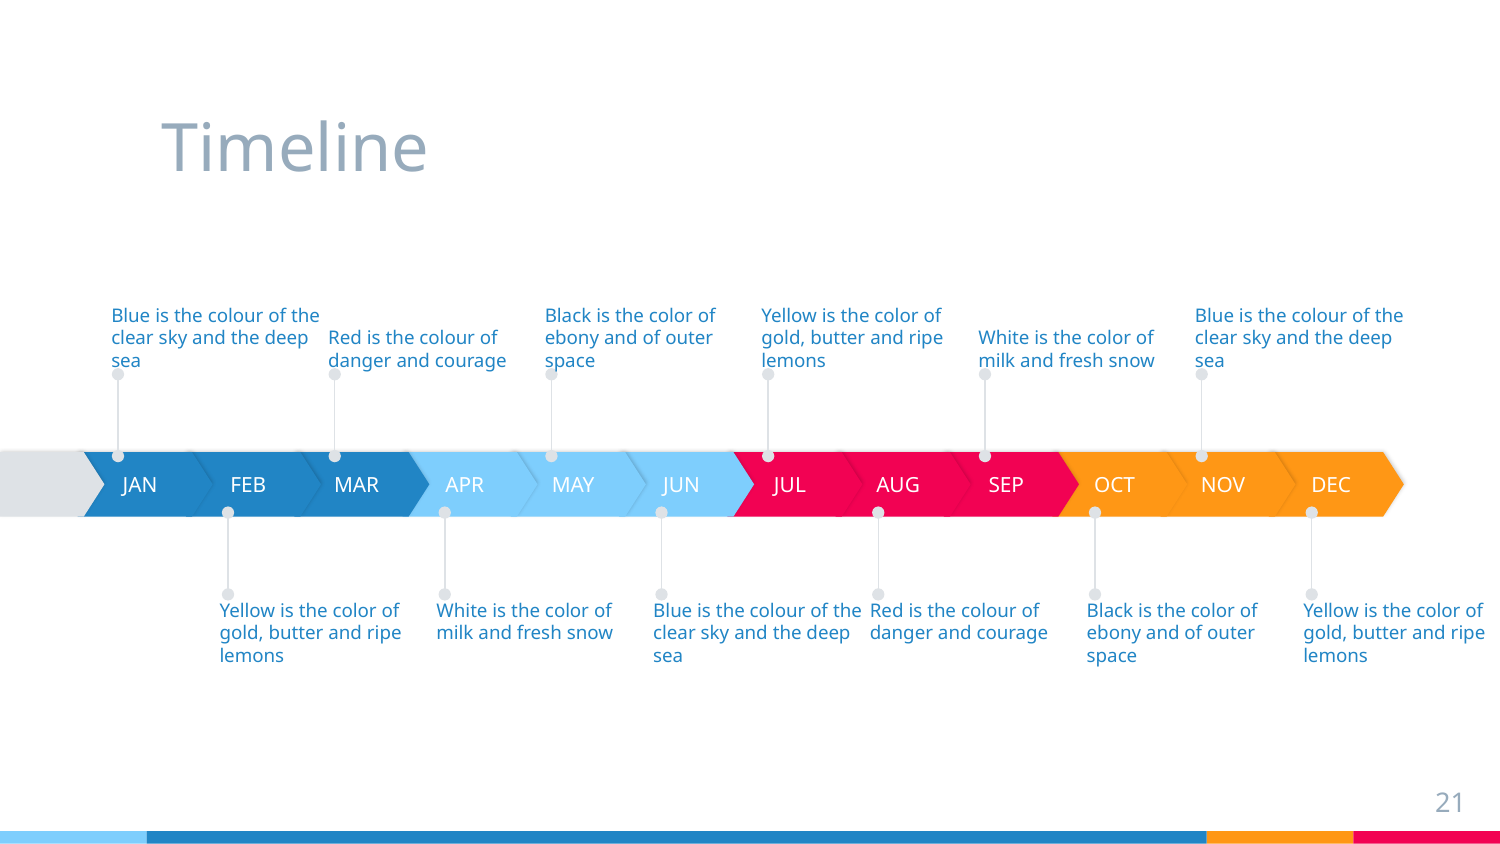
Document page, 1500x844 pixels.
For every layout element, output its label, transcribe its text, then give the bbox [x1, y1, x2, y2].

text_box Black is the color of ebony and of outer space [1086, 598, 1298, 686]
text_box Blue is the colour of the clear sky and the deep sea [653, 598, 865, 686]
text_box APR [411, 452, 538, 517]
text_box AUG [844, 452, 971, 517]
text_box JAN [87, 452, 213, 517]
text_box MAR [304, 452, 430, 517]
text_box Yellow is the color of gold, butter and ripe lemons [761, 283, 973, 371]
text_box Yellow is the color of gold, butter and ripe lemons [1303, 598, 1500, 686]
text_box JUN [629, 452, 755, 517]
text_box Red is the colour of danger and courage [328, 283, 539, 371]
text_box JUL [736, 452, 863, 517]
slide_number 21 [1391, 770, 1482, 822]
text_box Blue is the colour of the clear sky and the deep sea [111, 283, 323, 371]
text_box SEP [954, 452, 1079, 517]
text_box NOV [1169, 452, 1296, 517]
text_box OCT [1061, 452, 1188, 517]
text_box White is the color of milk and fresh snow [978, 283, 1190, 371]
text_box [0, 452, 105, 517]
text_box Red is the colour of danger and courage [869, 598, 1081, 686]
text_box Blue is the colour of the clear sky and the deep sea [1194, 283, 1406, 371]
title Timeline [146, 58, 1207, 200]
text_box FEB [196, 452, 322, 517]
text_box MAY [521, 452, 646, 517]
text_box Black is the color of ebony and of outer space [544, 283, 756, 371]
text_box White is the color of milk and fresh snow [436, 598, 648, 686]
text_box DEC [1279, 452, 1404, 517]
text_box Yellow is the color of gold, butter and ripe lemons [219, 598, 431, 686]
